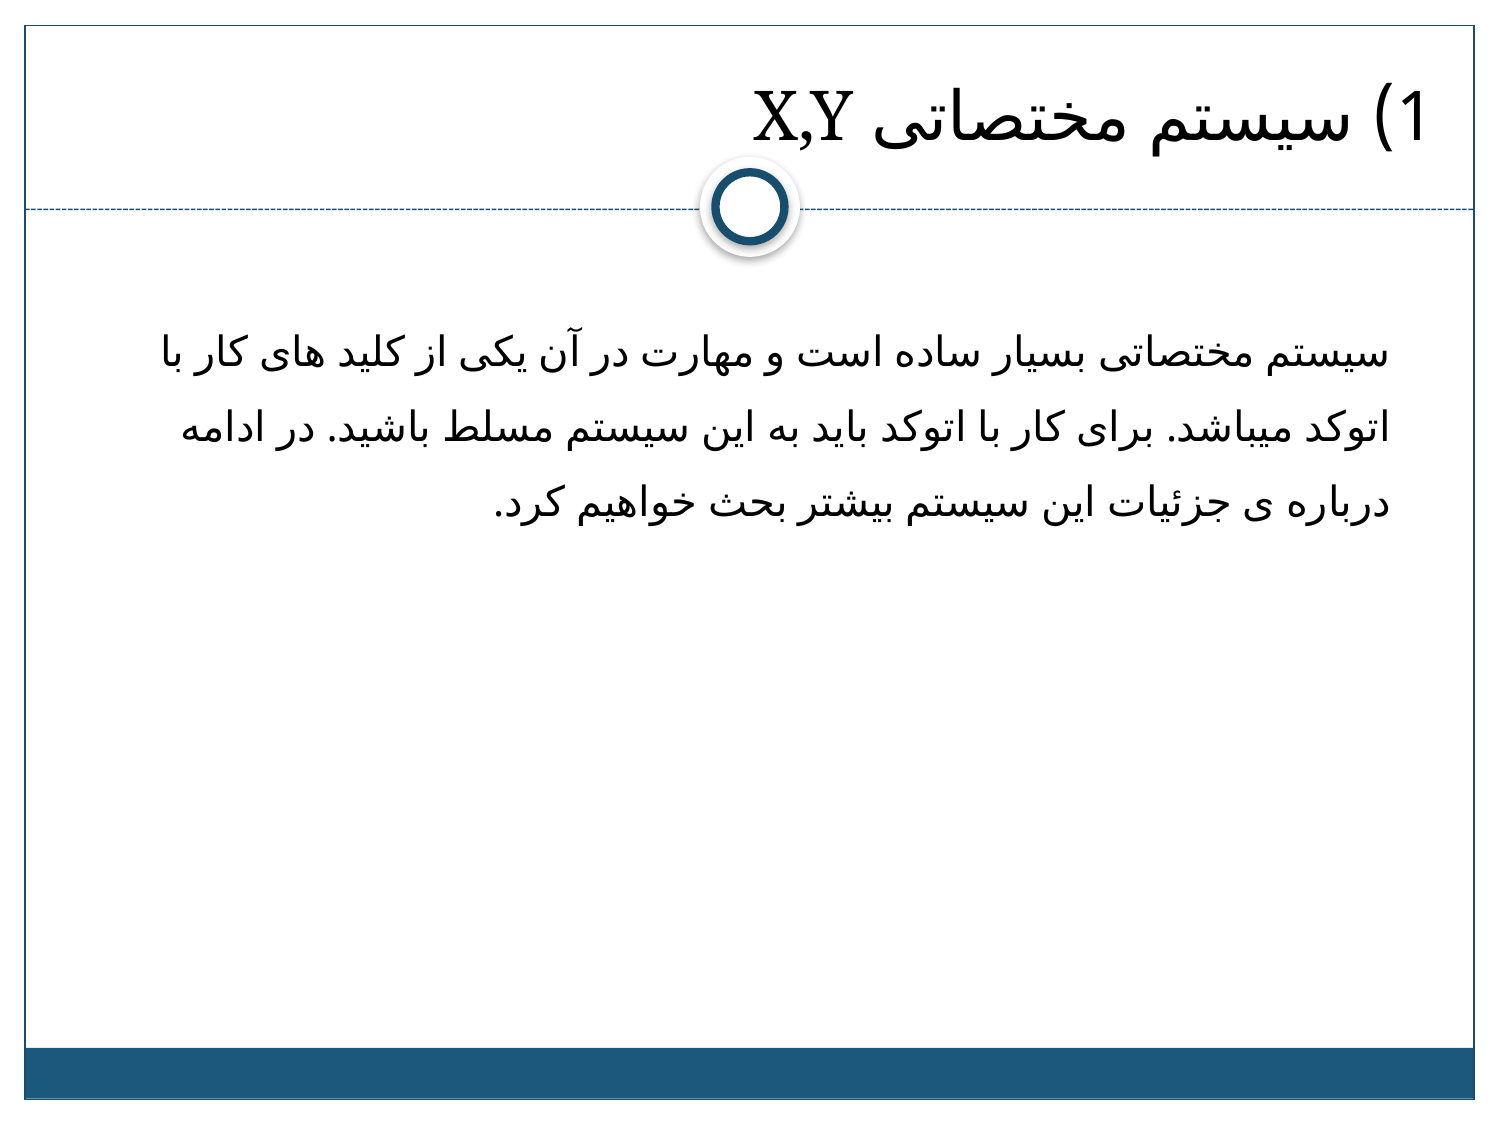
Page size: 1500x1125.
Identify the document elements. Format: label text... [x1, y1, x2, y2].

title 1) سیستم مختصاتی X,Y [49, 37, 1450, 162]
text_box سیستم مختصاتی بسیار ساده است و مهارت در آن یکی از کلید های کار با اتوکد میباشد. برای کار با اتوکد باید به این سیستم مسلط باشید. در ادامه درباره ی جزئیات این سیستم بیشتر بحث خواهیم کرد. [58, 292, 1407, 533]
